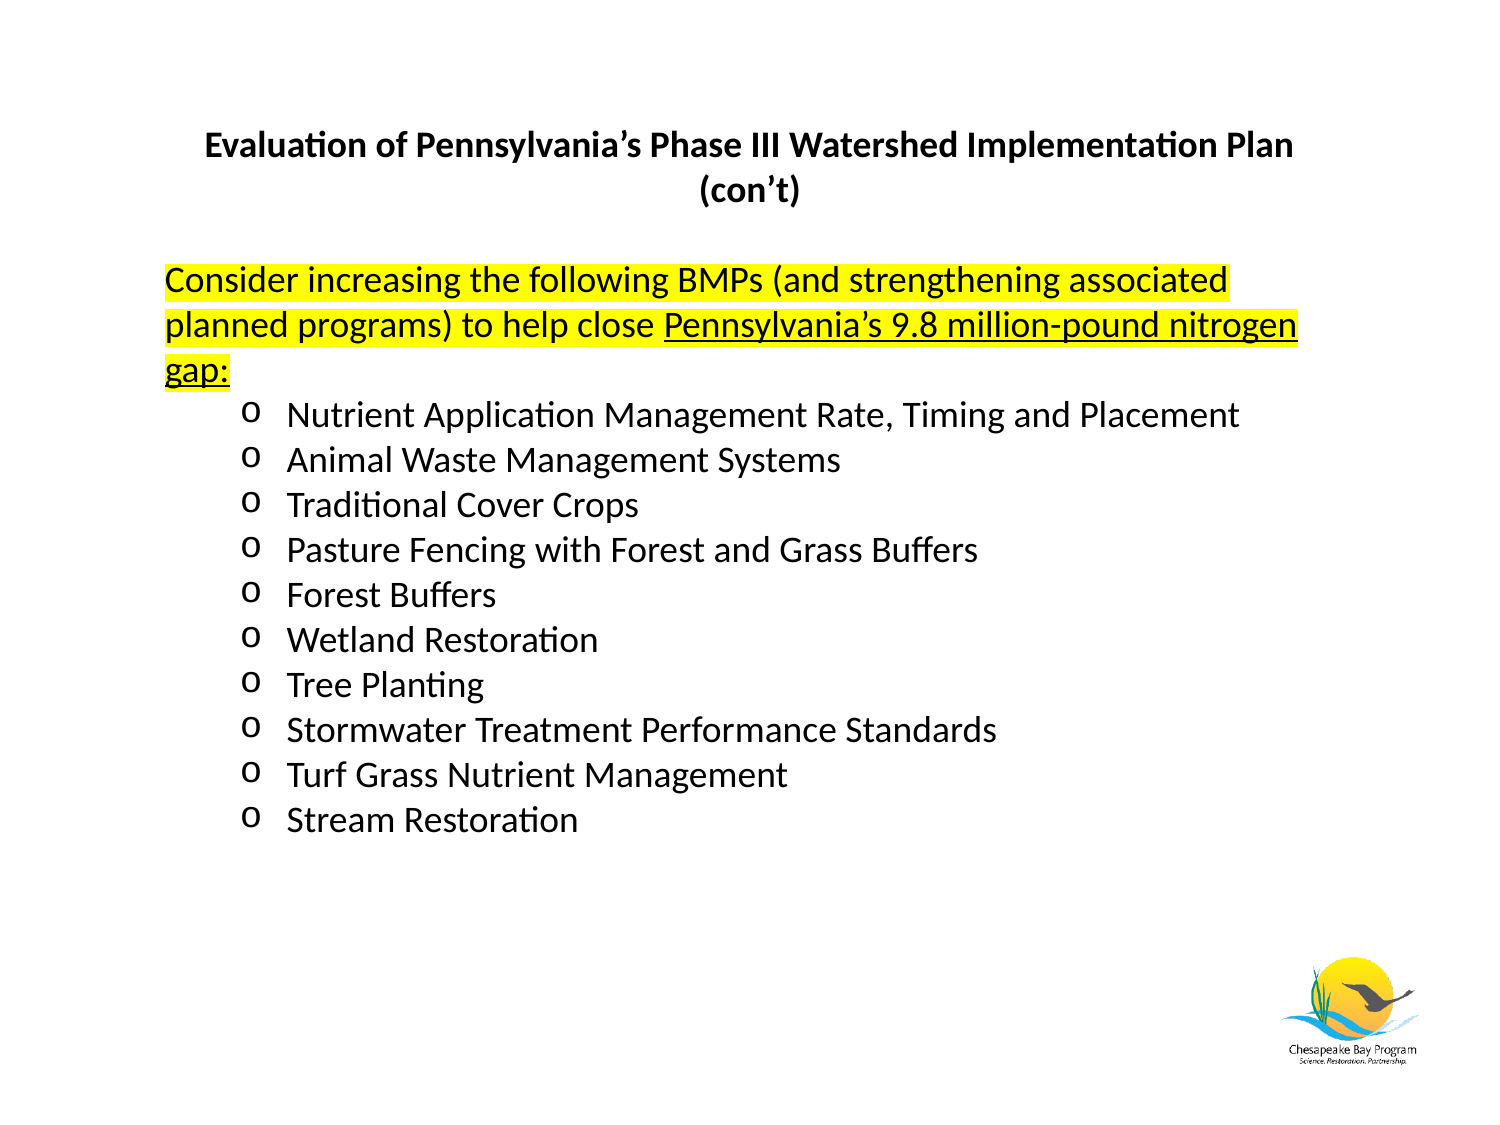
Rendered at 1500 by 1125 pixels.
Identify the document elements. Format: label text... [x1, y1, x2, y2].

picture [1281, 956, 1419, 1065]
text_box Evaluation of Pennsylvania’s Phase III Watershed Implementation Plan (con’t) Consider increasing the following BMPs (and strengthening associated planned programs) to help close Pennsylvania’s 9.8 million-pound nitrogen gap: Nutrient Application Management Rate, Timing and Placement Animal Waste Management Systems Traditional Cover Crops Pasture Fencing with Forest and Grass Buffers Forest Buffers Wetland Restoration Tree Planting Stormwater Treatment Performance Standards Turf Grass Nutrient Management Stream Restoration [149, 112, 1350, 848]
